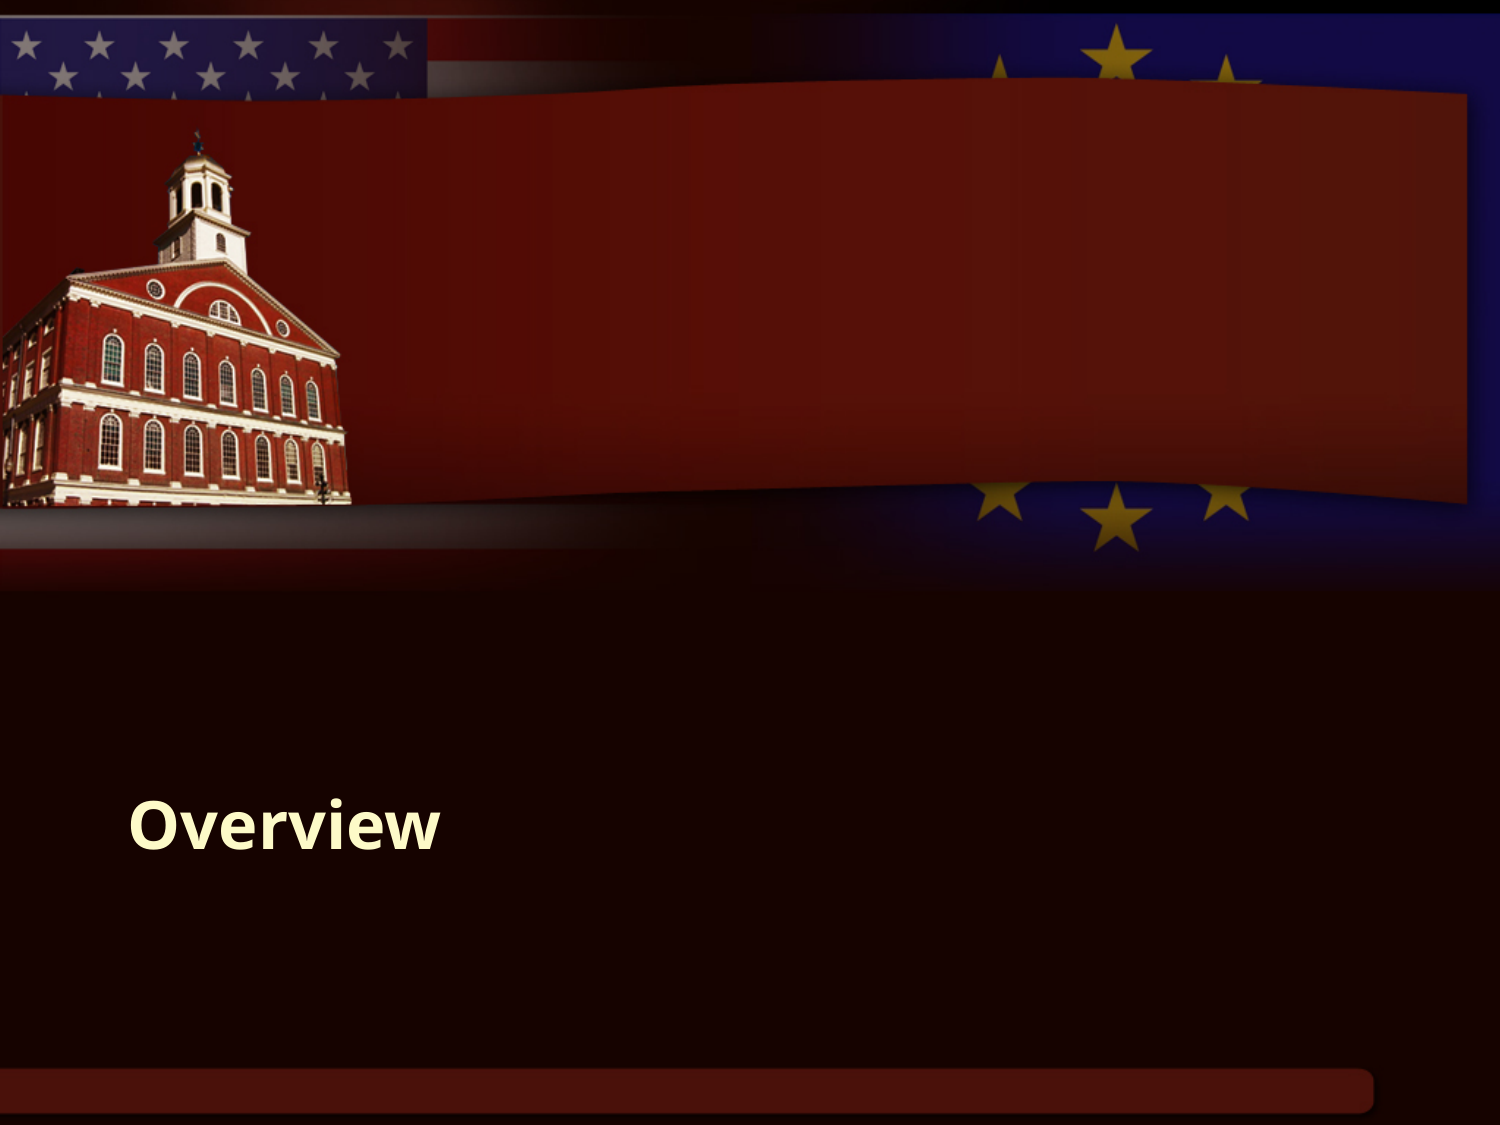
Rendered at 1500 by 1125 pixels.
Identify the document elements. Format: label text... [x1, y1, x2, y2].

picture [0, 0, 1500, 1125]
title Overview [112, 630, 1388, 872]
